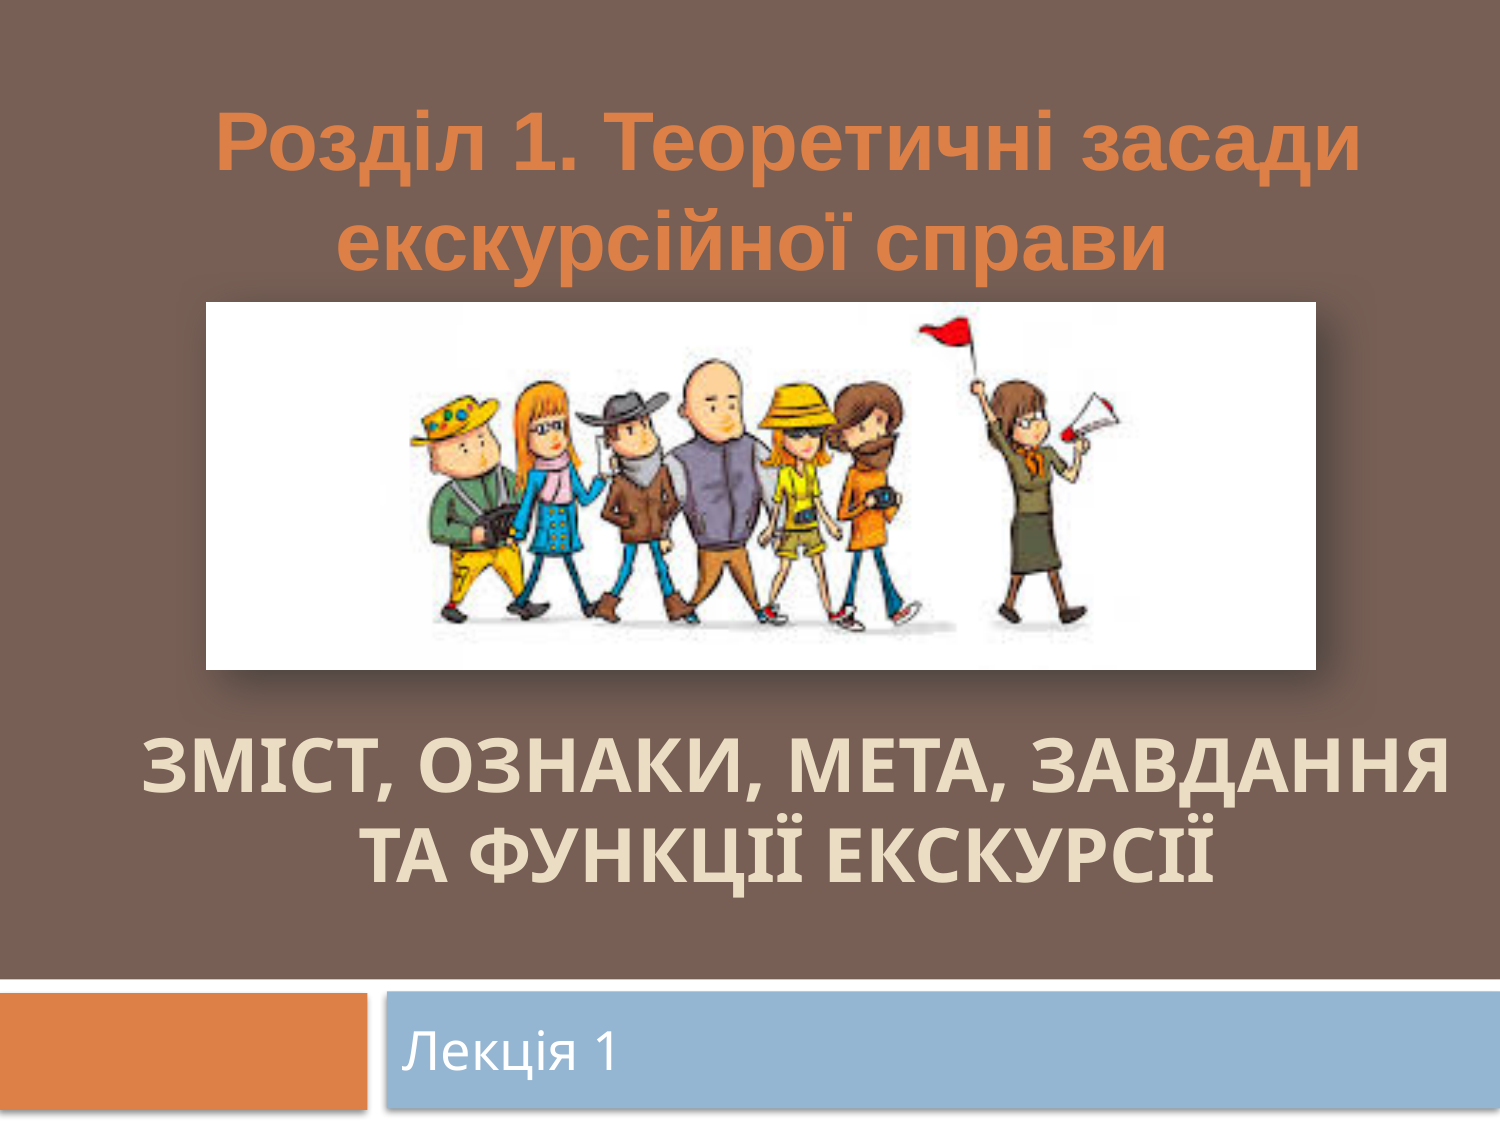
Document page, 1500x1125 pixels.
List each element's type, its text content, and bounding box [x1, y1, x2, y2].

title Зміст, ознаки, мета, завдання та функції екскурсії [123, 656, 1471, 905]
subtitle Лекція 1 [387, 992, 1488, 1105]
picture [206, 302, 1317, 670]
text_box Розділ 1. Теоретичні засади екскурсійної справи [123, 79, 1382, 295]
